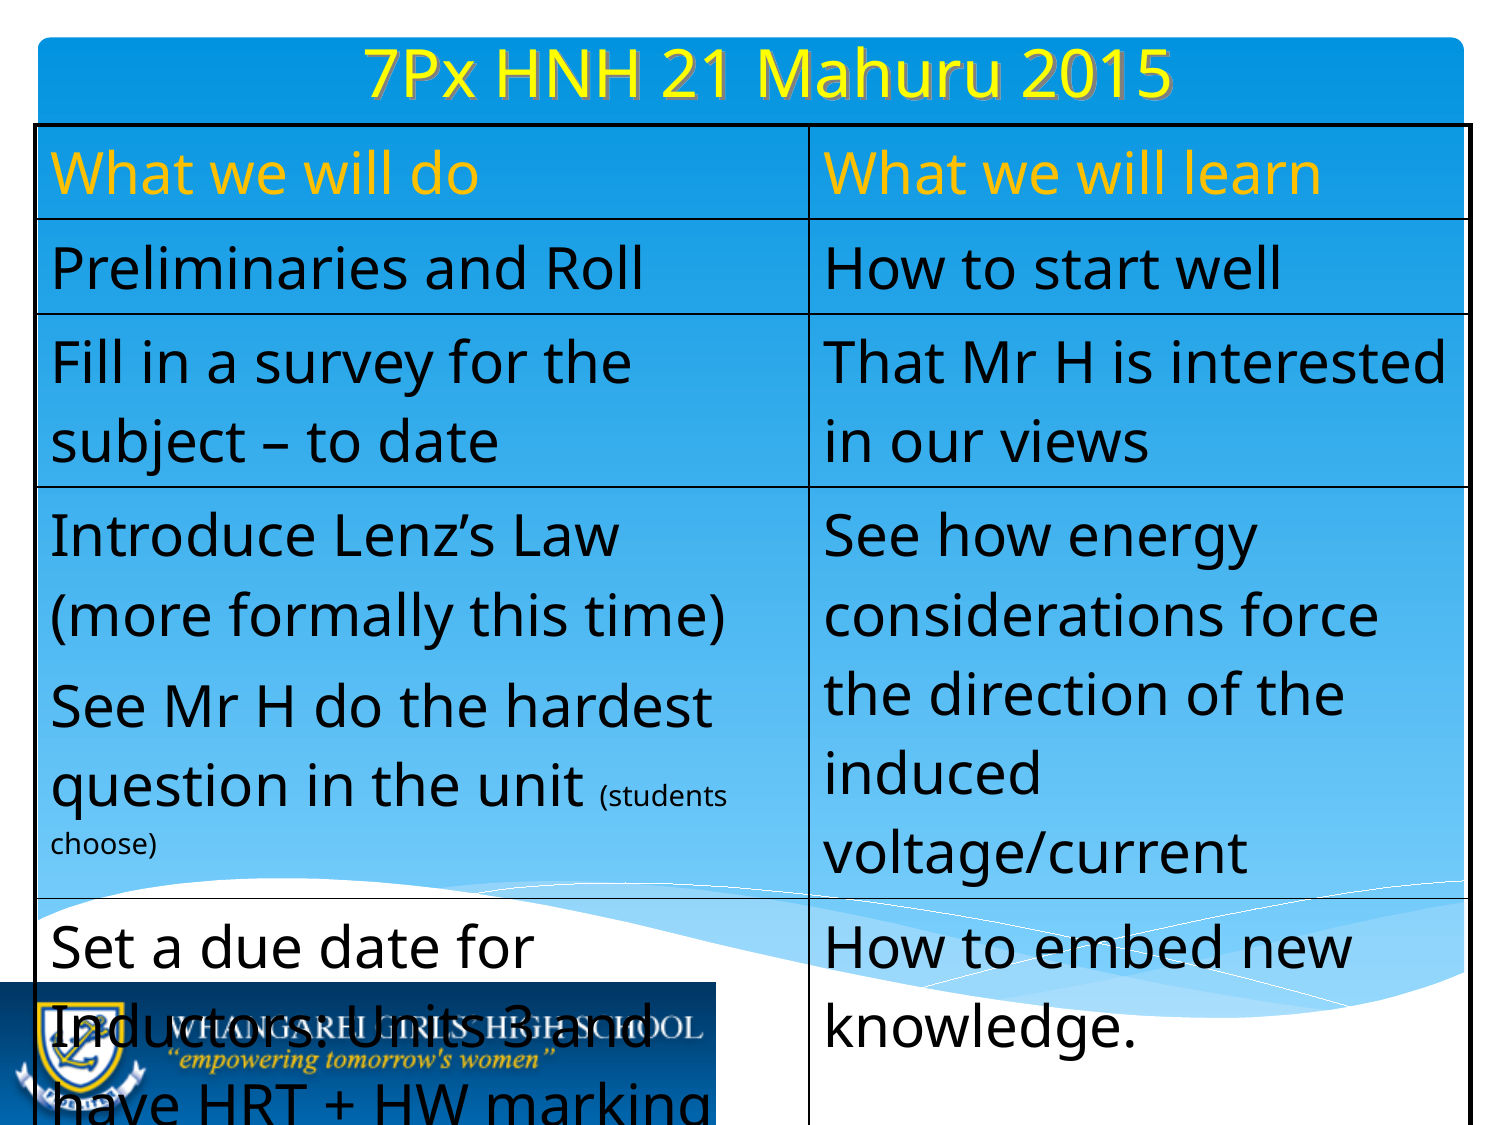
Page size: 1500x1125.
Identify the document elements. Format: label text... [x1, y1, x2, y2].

table_header What we will learn [810, 127, 1468, 218]
text_box 7Px HNH 21 Mahuru 2015 [162, 20, 1375, 121]
table_cell See how energy considerations force the direction of the induced voltage/current [810, 488, 1468, 898]
table_cell That Mr H is interested in our views [810, 315, 1468, 486]
table_cell Set a due date for Inductors: Units 3 and have HRT + HW marking [37, 899, 808, 1125]
table_cell How to embed new knowledge. [810, 899, 1468, 1125]
table_cell Introduce Lenz’s Law (more formally this time) See Mr H do the hardest question in the unit (students choose) [37, 488, 808, 898]
table_cell How to start well [810, 220, 1468, 313]
picture [0, 982, 716, 1125]
table_cell Preliminaries and Roll [37, 220, 808, 313]
table_header What we will do [37, 127, 808, 218]
table_cell Fill in a survey for the subject – to date [37, 315, 808, 486]
